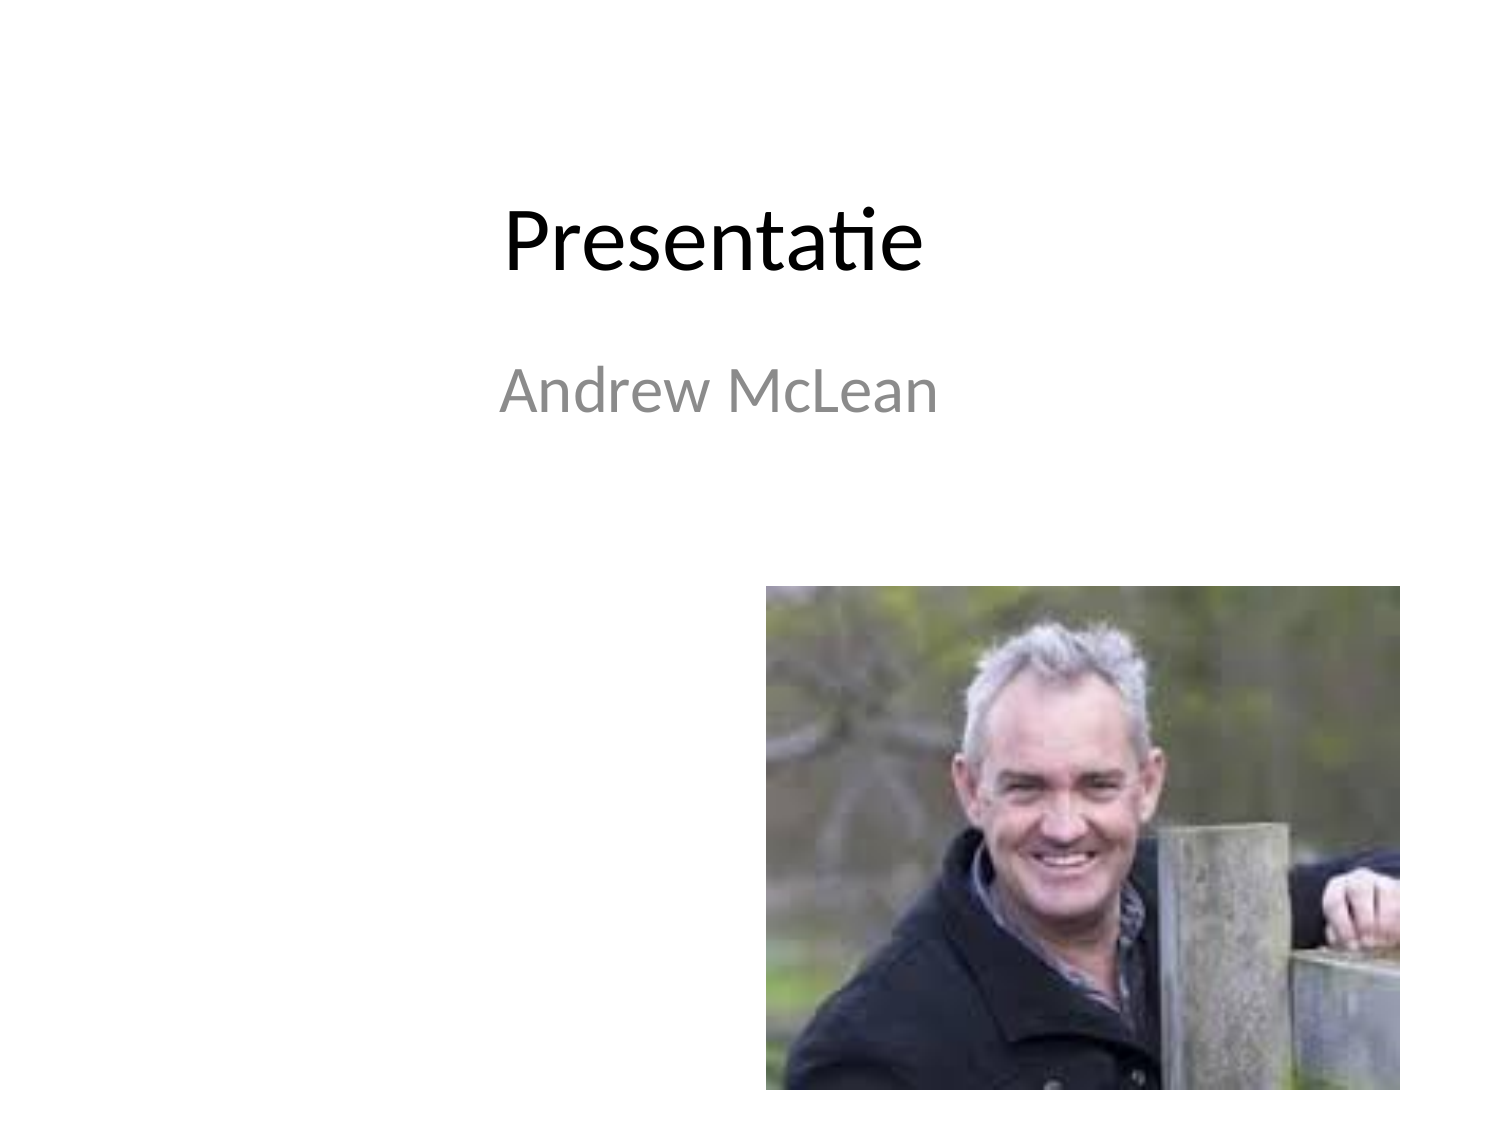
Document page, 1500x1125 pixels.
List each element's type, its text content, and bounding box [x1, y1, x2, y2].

title Presentatie [76, 113, 1352, 355]
subtitle Andrew McLean [194, 338, 1245, 626]
picture [766, 585, 1400, 1090]
